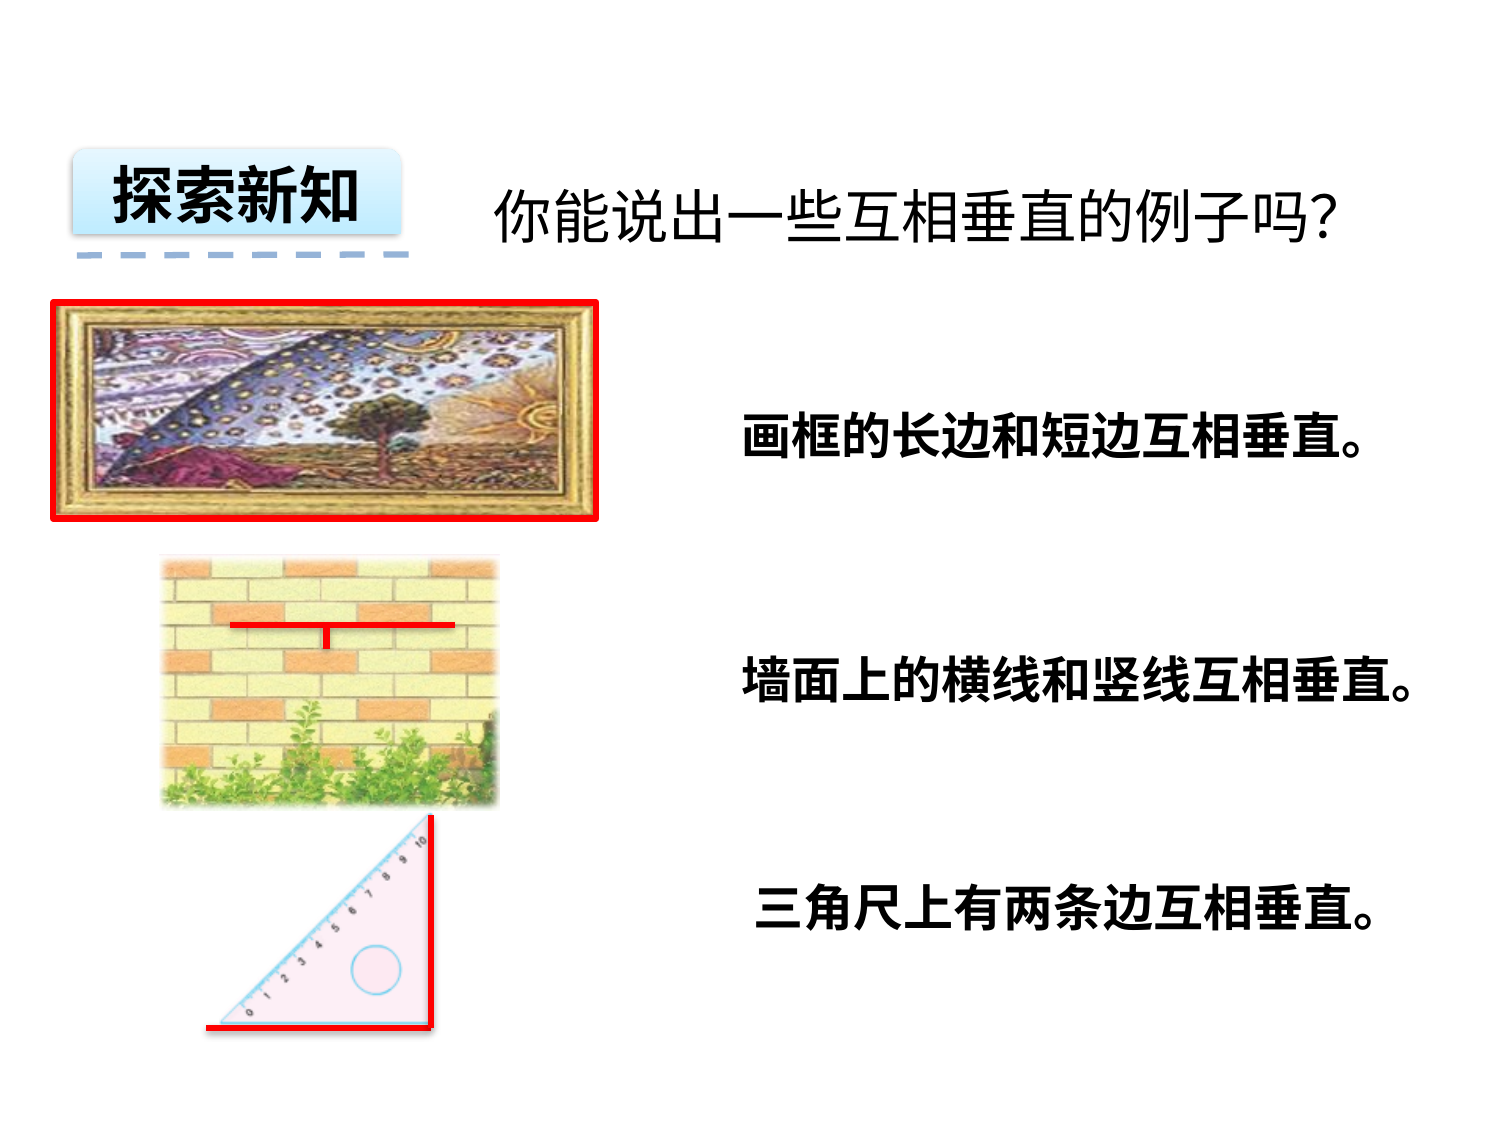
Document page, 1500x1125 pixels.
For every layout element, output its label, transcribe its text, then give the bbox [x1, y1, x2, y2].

text_box 三角尺上有两条边互相垂直。 [738, 869, 1419, 945]
picture [159, 554, 501, 1069]
text_box 墙面上的横线和竖线互相垂直。 [726, 641, 1457, 716]
picture [52, 302, 597, 519]
text_box 探索新知 [72, 148, 402, 235]
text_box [229, 625, 455, 650]
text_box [206, 814, 432, 1029]
text_box 画框的长边和短边互相垂直。 [726, 397, 1407, 472]
text_box 你能说出一些互相垂直的例子吗？ [479, 172, 1383, 258]
